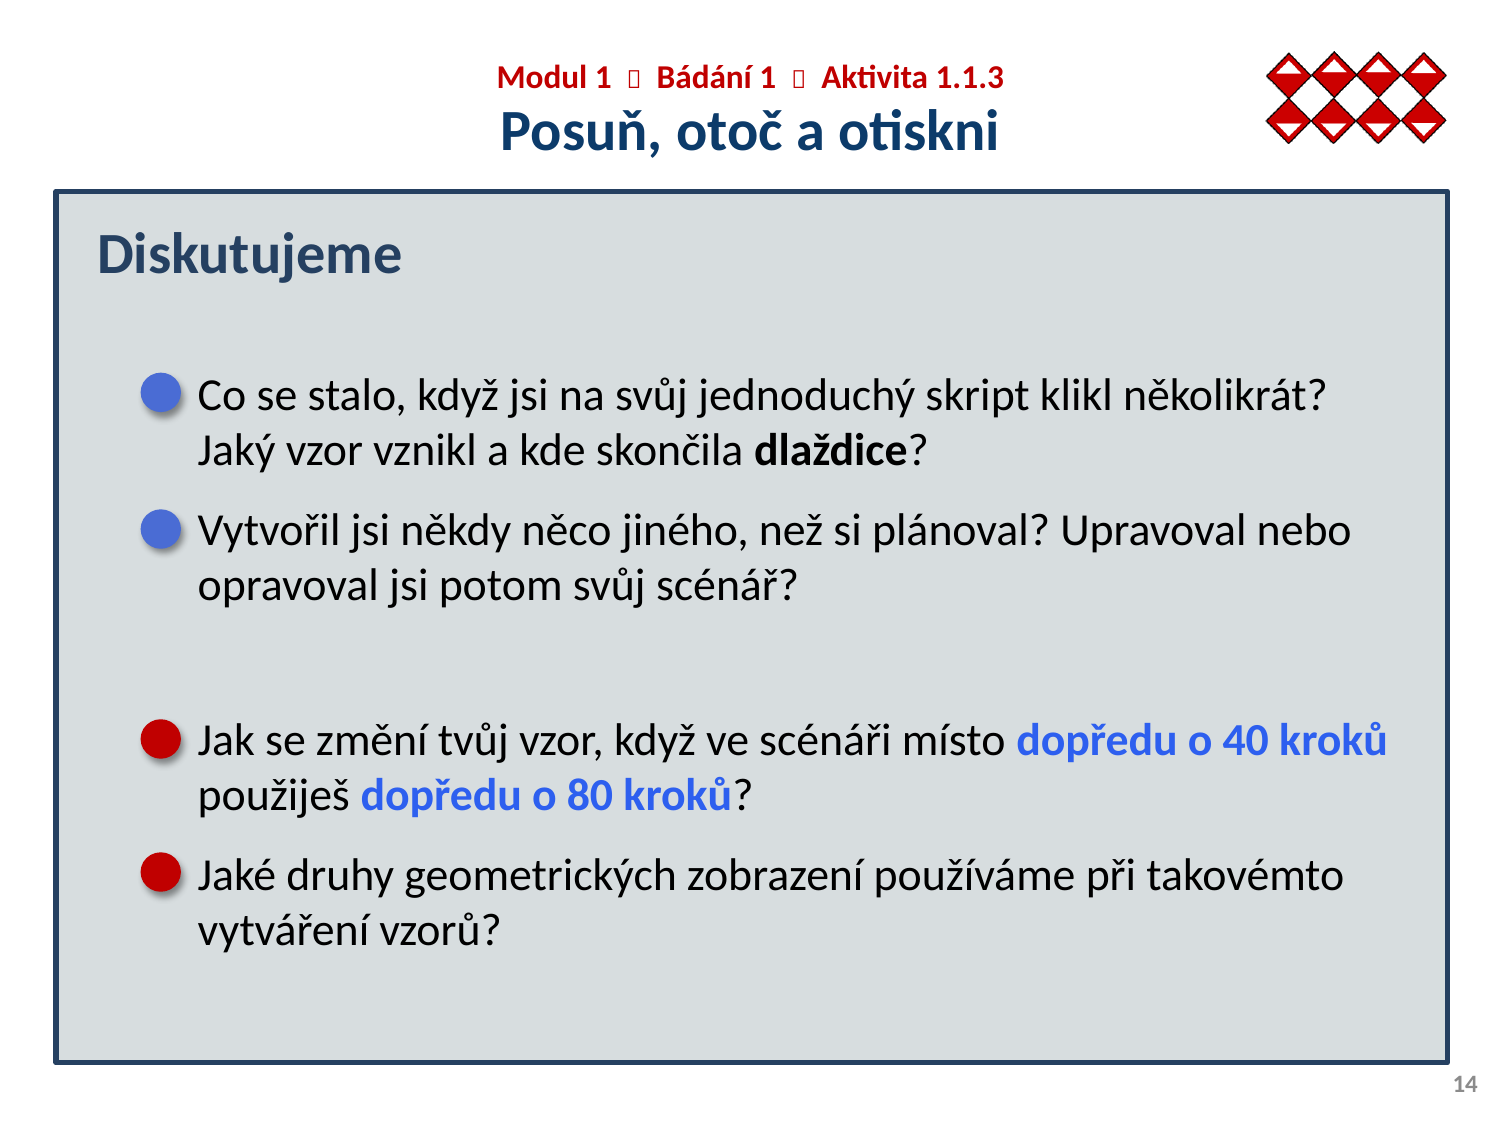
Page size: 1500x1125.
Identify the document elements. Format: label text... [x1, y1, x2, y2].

text_box [142, 854, 179, 890]
text_box [142, 374, 179, 411]
text_box Modul 1  Bádání 1  Aktivita 1.1.3 Posuň, otoč a otiskni [187, 47, 1314, 170]
text_box Diskutujeme Co se stalo, když jsi na svůj jednoduchý skript klikl několikrát? Jaký vzor vznikl a kde skončila dlaždice? Vytvořil jsi někdy něco jiného, než si plánoval? Upravoval nebo opravoval jsi potom svůj scénář? Jak se změní tvůj vzor, když ve scénáři místo dopředu o 40 kroků použiješ dopředu o 80 kroků? Jaké druhy geometrických zobrazení používáme při takovémto vytváření vzorů? [54, 189, 1449, 1065]
text_box [142, 511, 179, 547]
picture [1265, 51, 1447, 144]
slide_number 14 [1230, 1062, 1493, 1104]
text_box [142, 721, 179, 757]
